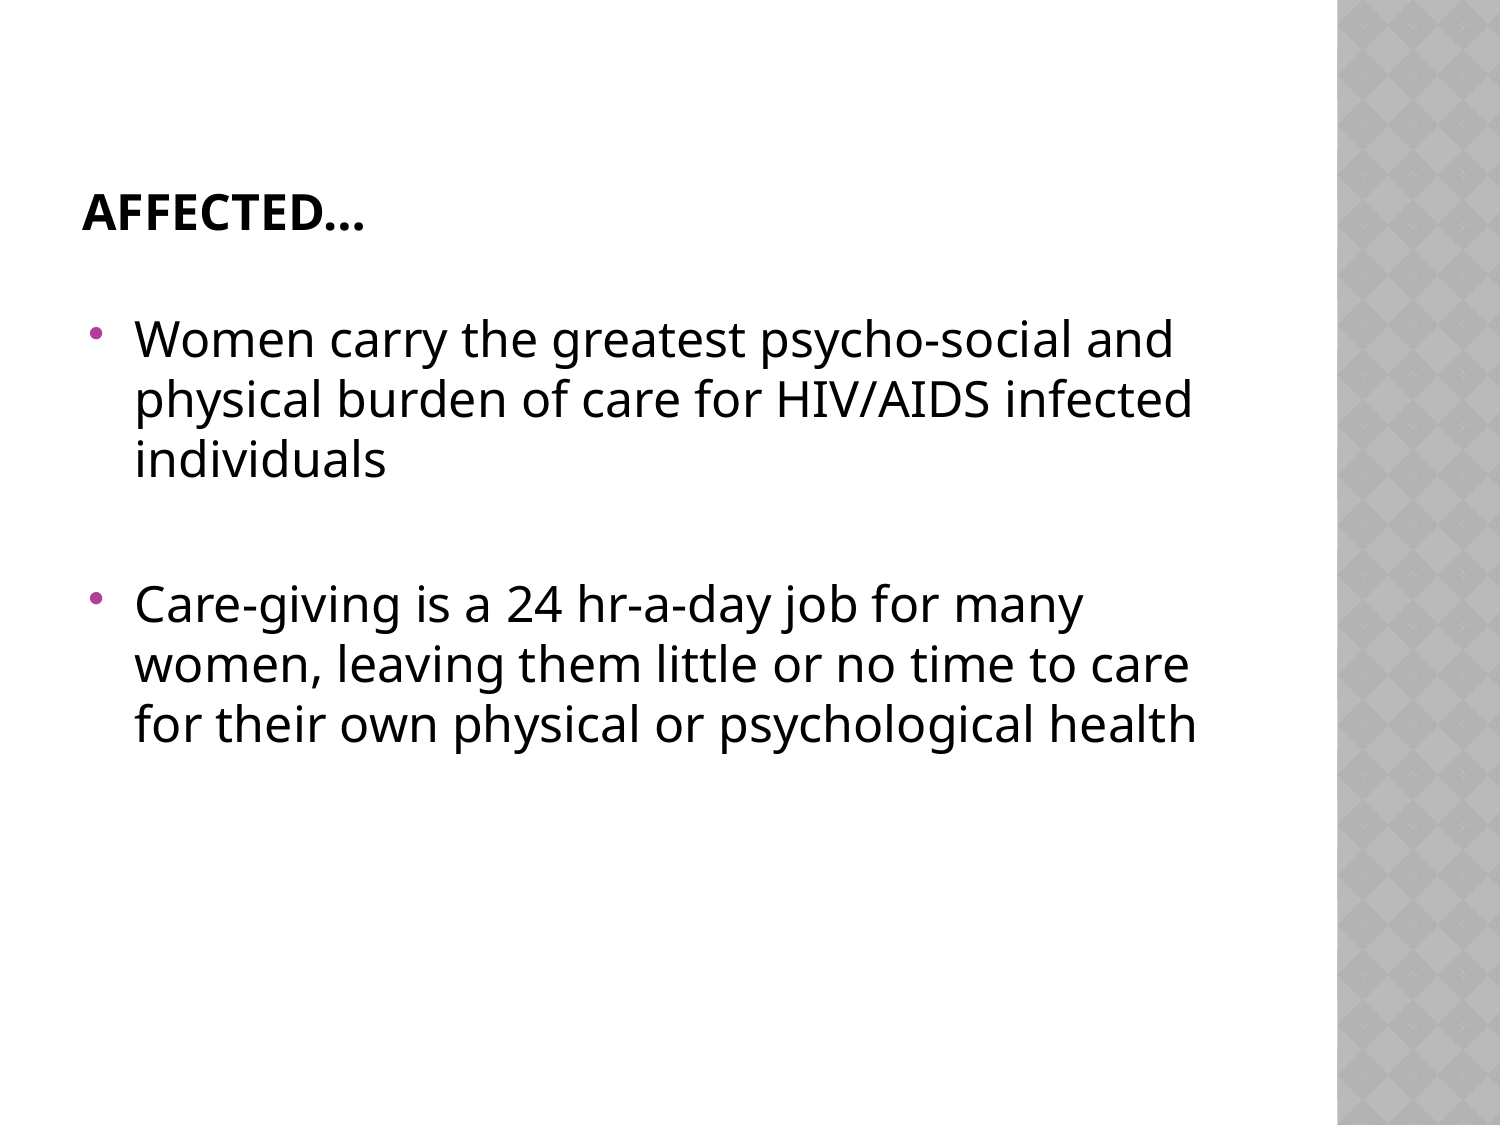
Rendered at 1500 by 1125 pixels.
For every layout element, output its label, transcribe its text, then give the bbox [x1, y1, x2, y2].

title AFFECTED… [75, 52, 1263, 241]
list Women carry the greatest psycho-social and physical burden of care for HIV/AIDS infected individuals Care-giving is a 24 hr-a-day job for many women, leaving them little or no time to care for their own physical or psychological health [74, 299, 1263, 1060]
